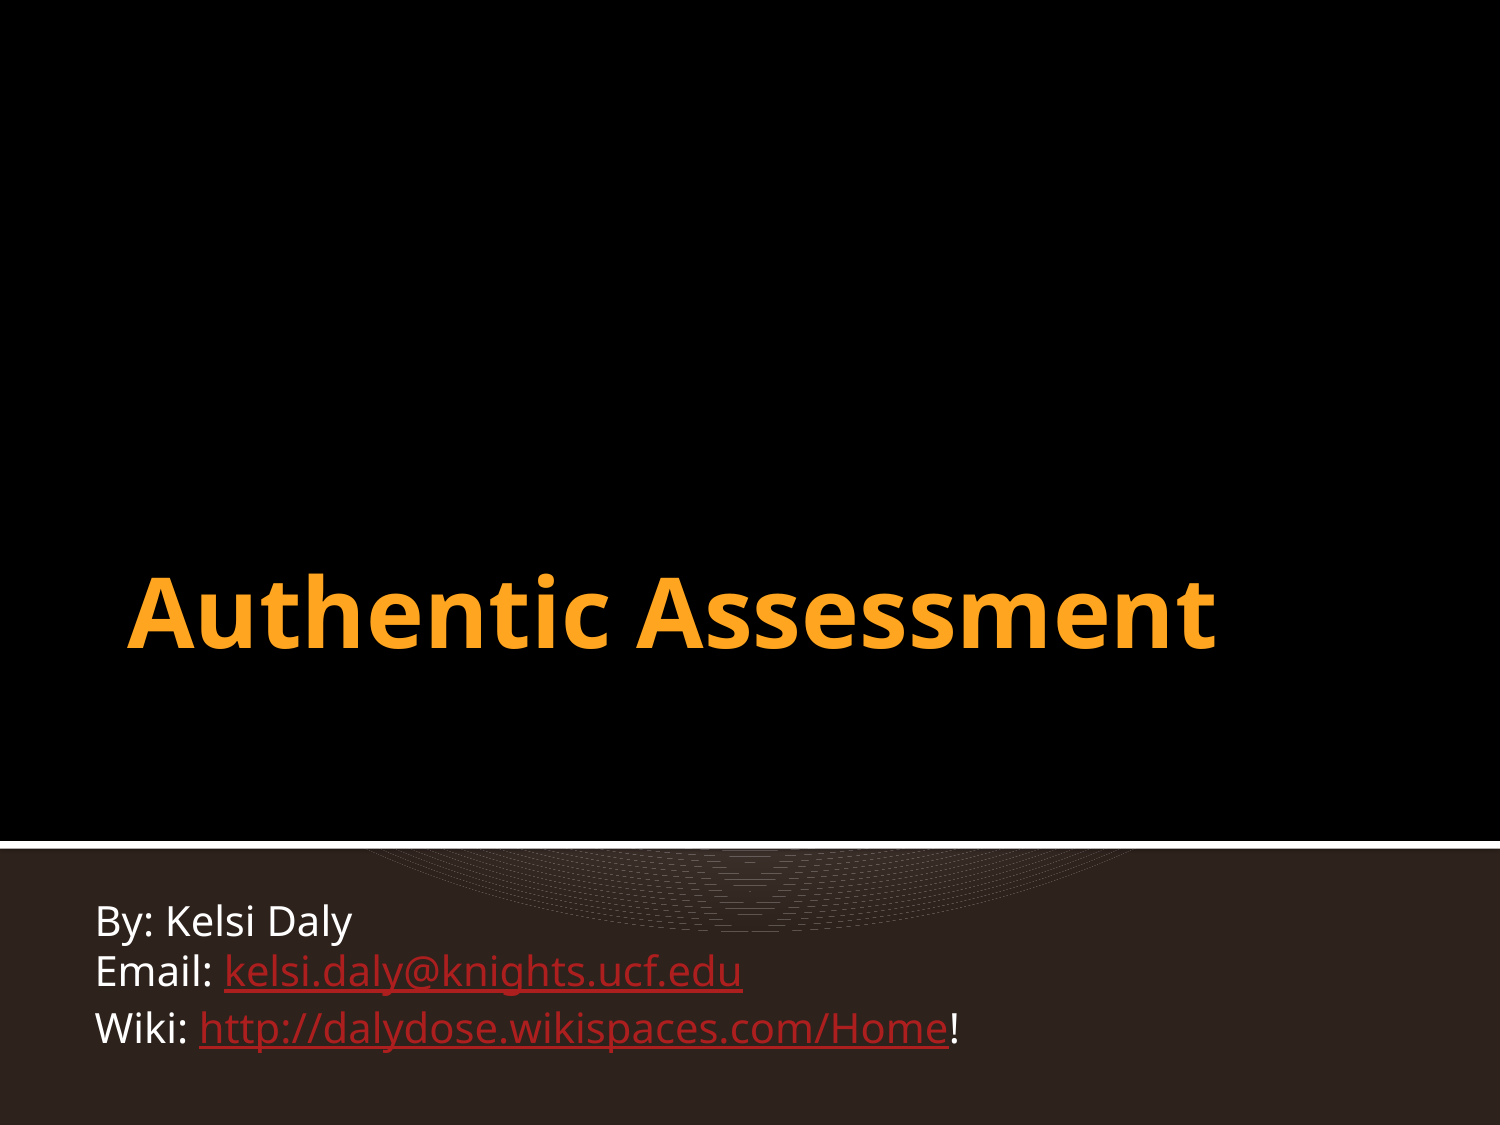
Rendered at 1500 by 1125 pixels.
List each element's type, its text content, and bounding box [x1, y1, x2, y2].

title Authentic Assessment [112, 550, 1438, 825]
subtitle By: Kelsi Daly Email: kelsi.daly@knights.ucf.edu Wiki: http://dalydose.wikispaces.com/Home! [75, 862, 1400, 1109]
